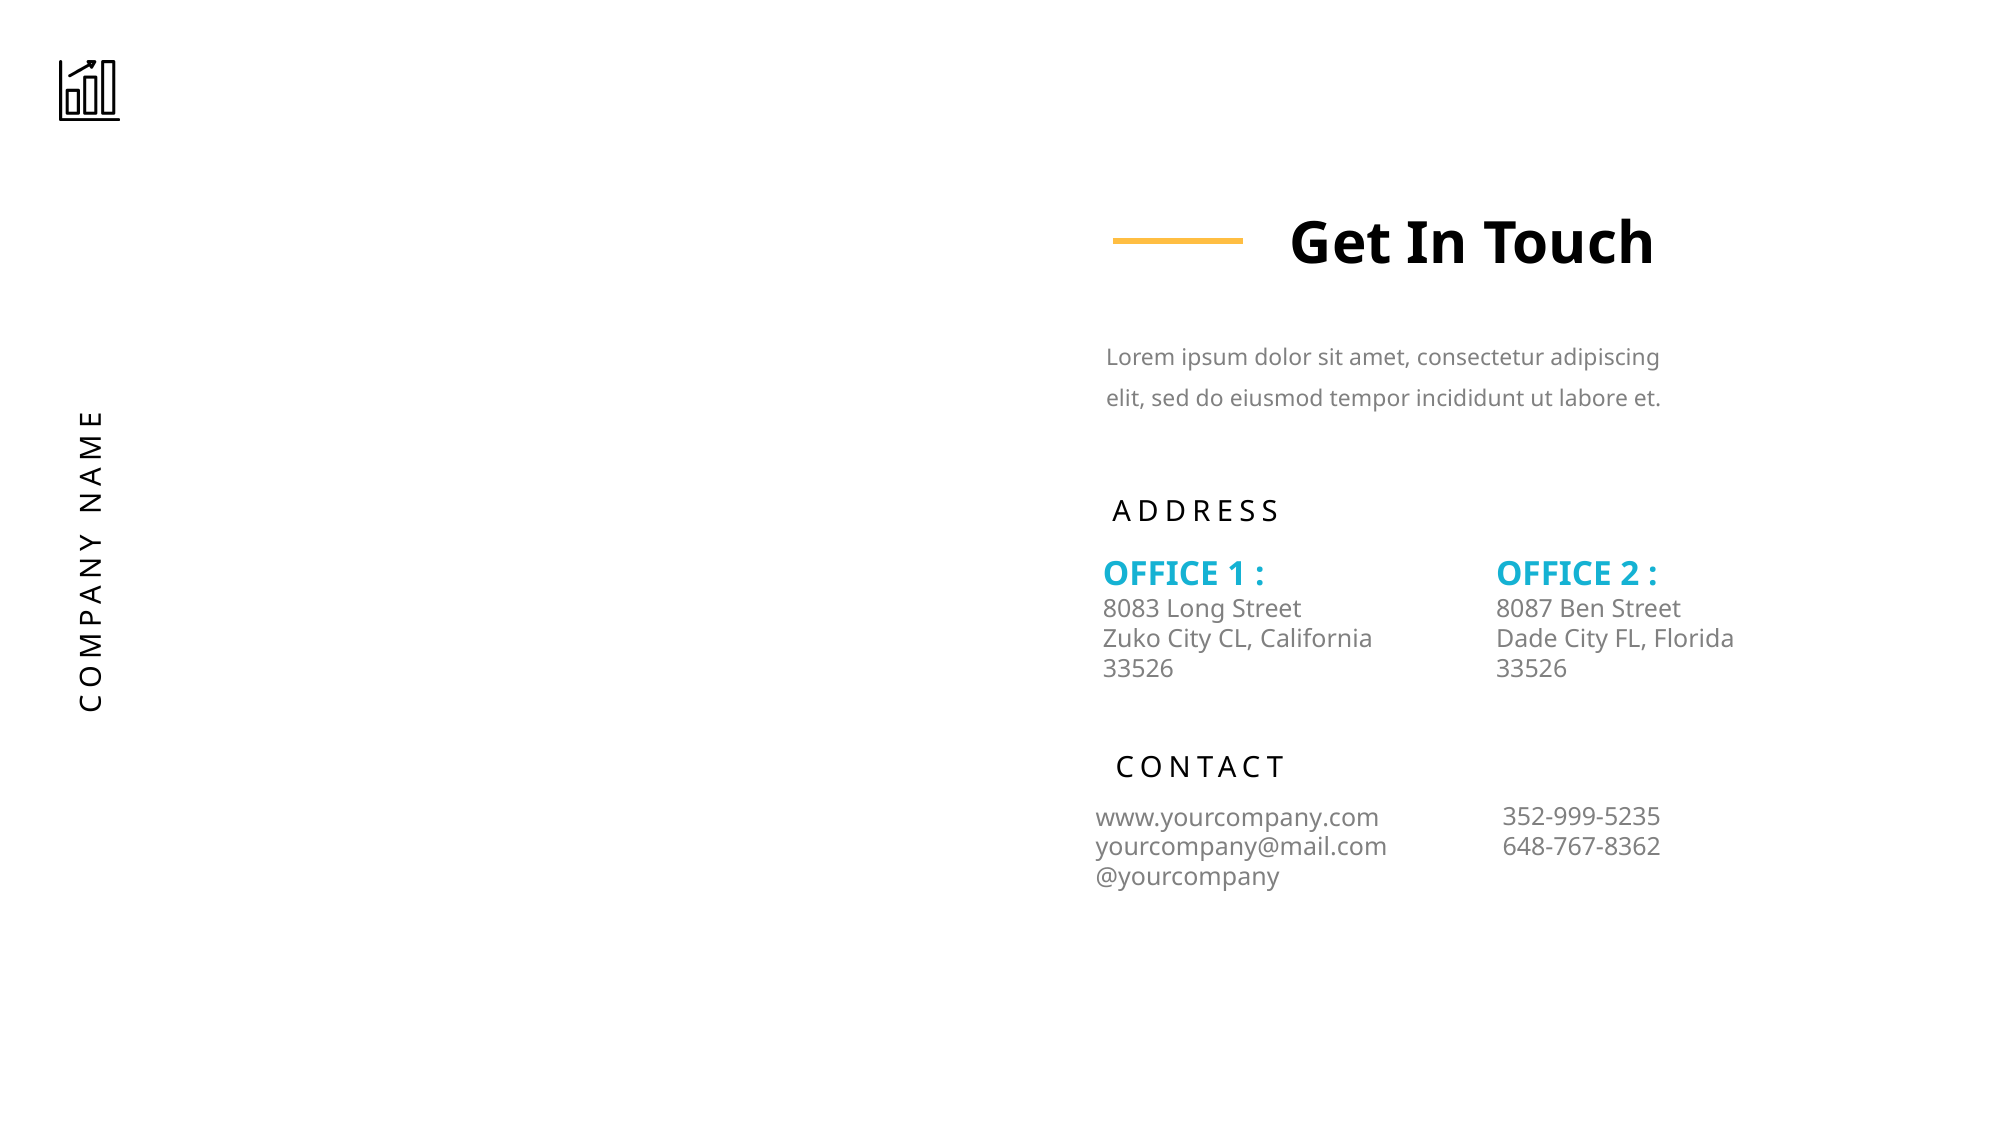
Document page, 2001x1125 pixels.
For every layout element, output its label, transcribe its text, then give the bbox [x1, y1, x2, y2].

picture [174, 0, 2000, 1125]
picture [59, 60, 120, 121]
text_box COMPANY NAME [64, 330, 114, 795]
